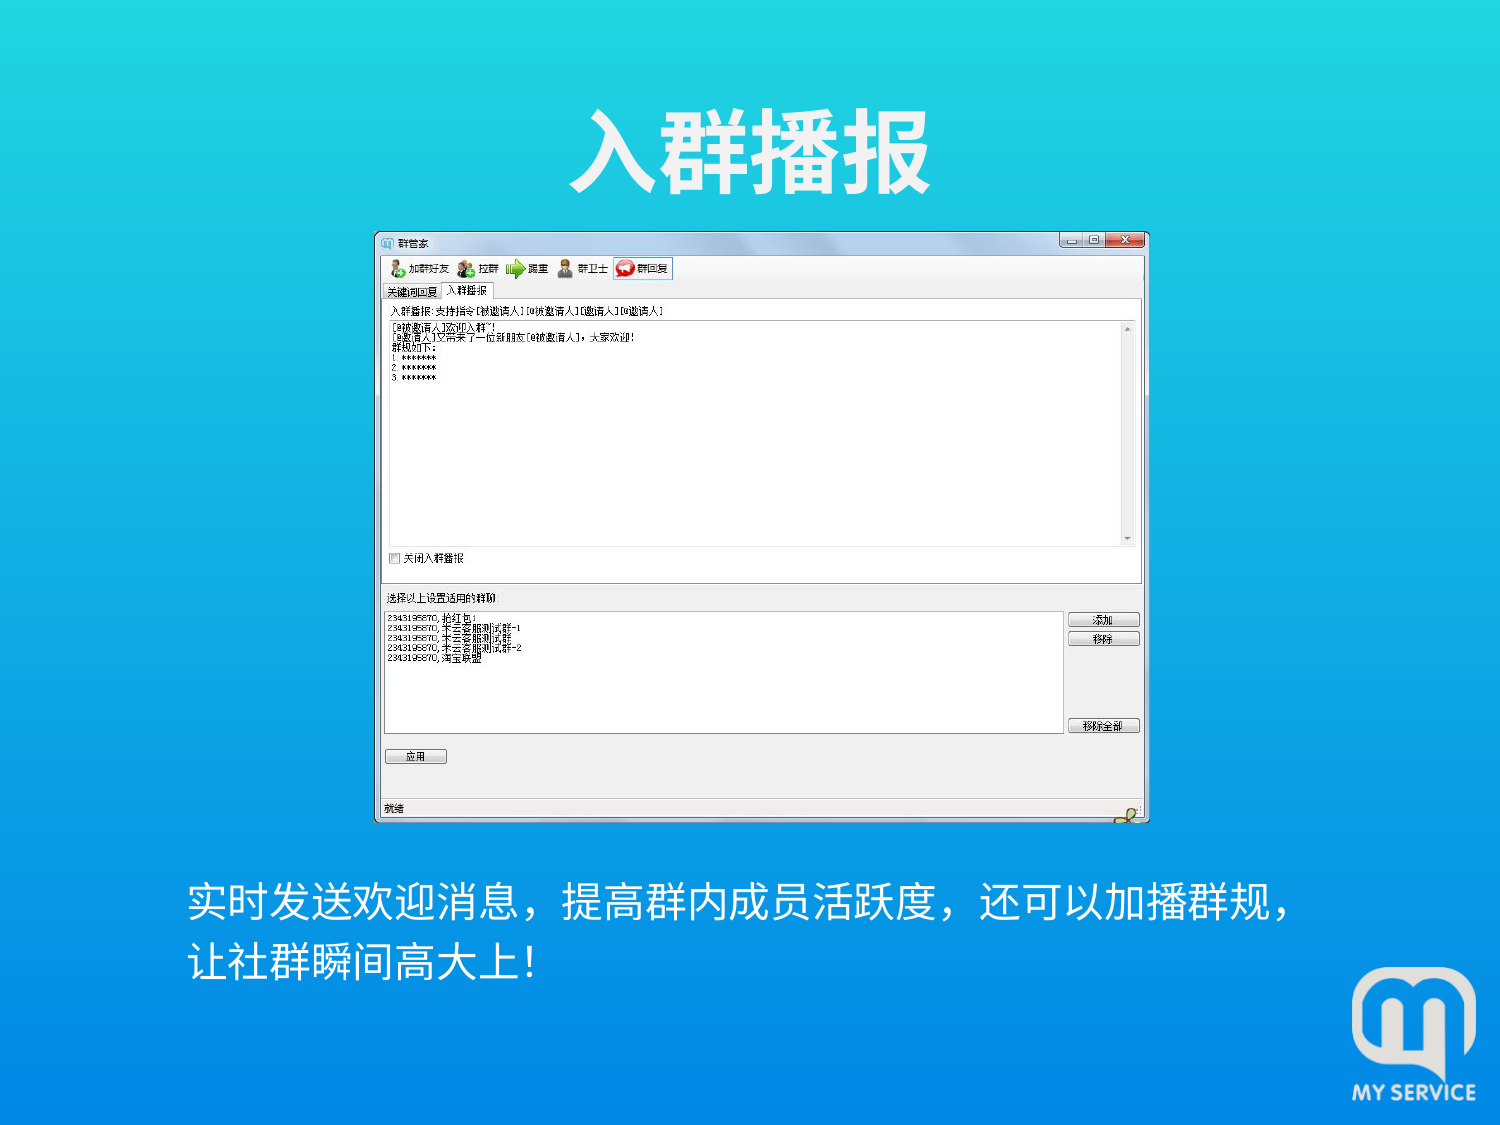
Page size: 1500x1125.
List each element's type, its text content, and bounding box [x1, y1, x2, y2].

title 入群播报 [75, 45, 1425, 233]
picture [1352, 967, 1476, 1107]
text_box 实时发送欢迎消息，提高群内成员活跃度，还可以加播群规，让社群瞬间高大上！ [171, 858, 1353, 993]
picture [0, 231, 1500, 822]
